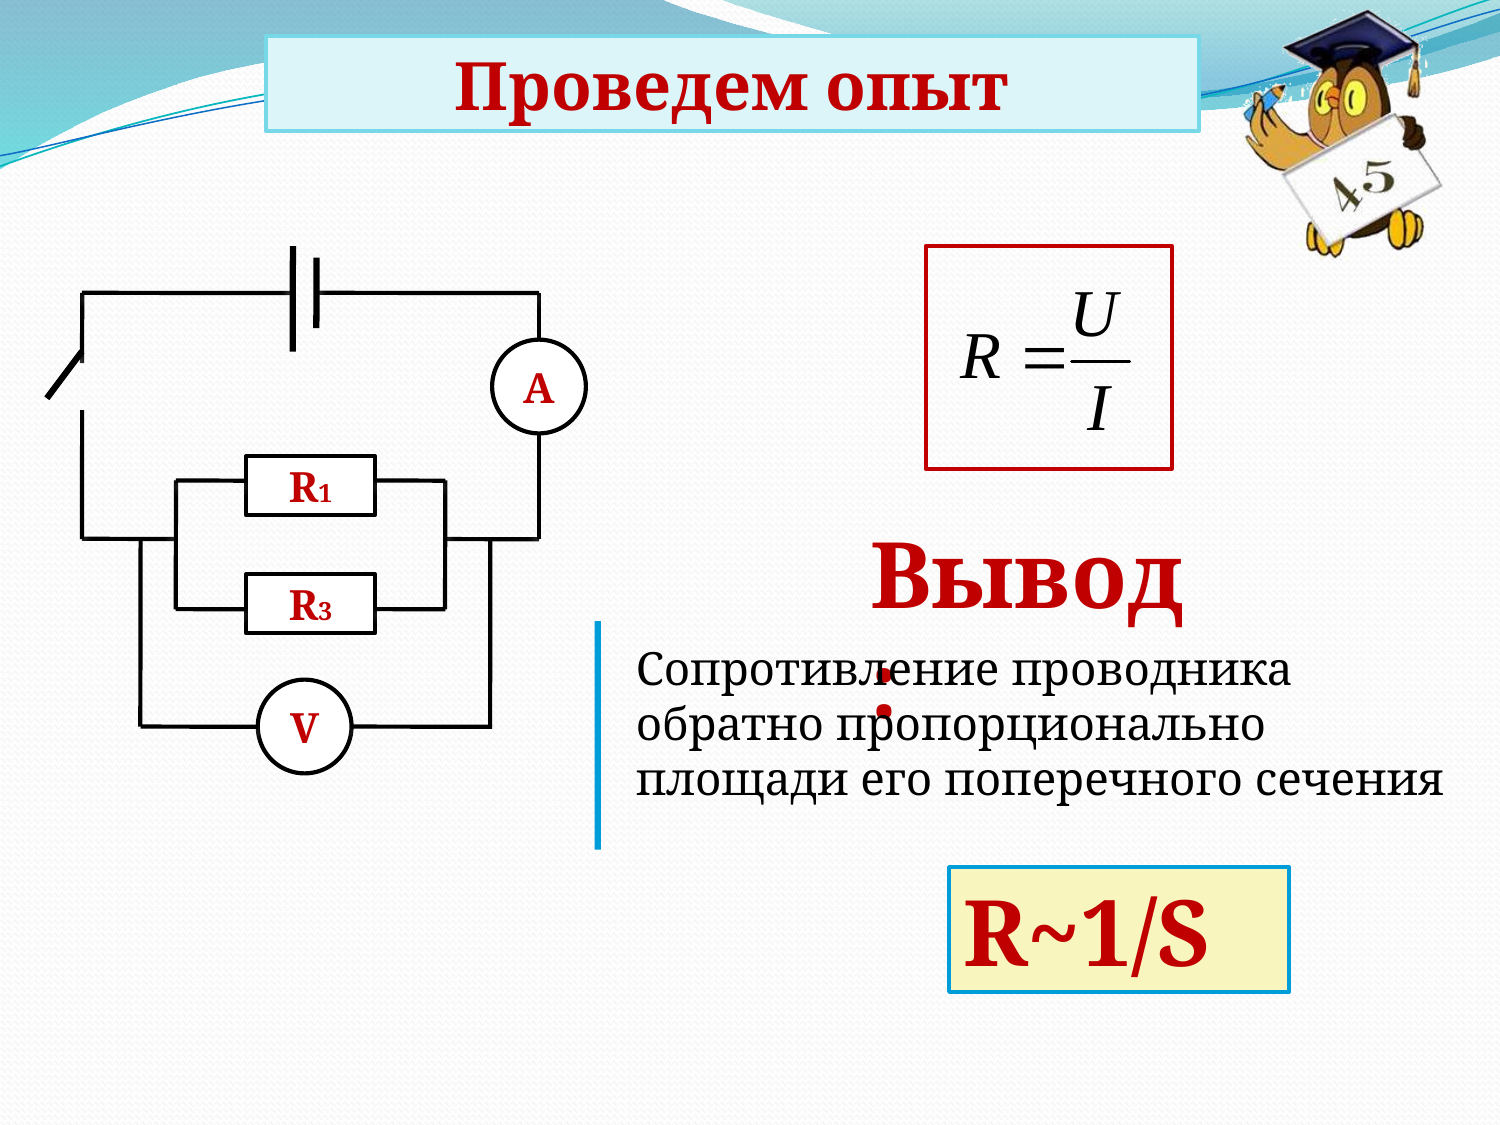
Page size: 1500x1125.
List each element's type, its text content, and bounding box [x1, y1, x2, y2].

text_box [40, 357, 89, 393]
text_box А [490, 337, 588, 436]
text_box R3 [244, 572, 377, 635]
table_header Вещество [941, 273, 1149, 459]
text_box [924, 244, 1174, 471]
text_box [948, 271, 1144, 446]
text_box R~1/S [947, 865, 1291, 994]
text_box V [255, 677, 354, 776]
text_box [348, 727, 353, 739]
text_box Вывод: [855, 509, 1219, 632]
text_box Проведем опыт [264, 34, 1201, 133]
text_box 4 [244, 611, 249, 622]
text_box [371, 481, 377, 494]
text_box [244, 482, 249, 494]
text_box 4 [371, 610, 377, 622]
text_box R1 [244, 454, 377, 517]
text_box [256, 727, 262, 739]
text_box Сопротивление проводника обратно пропорционально площади его поперечного сечения [621, 632, 1500, 813]
table_cell Серебро [621, 738, 710, 745]
picture [1222, 0, 1445, 267]
